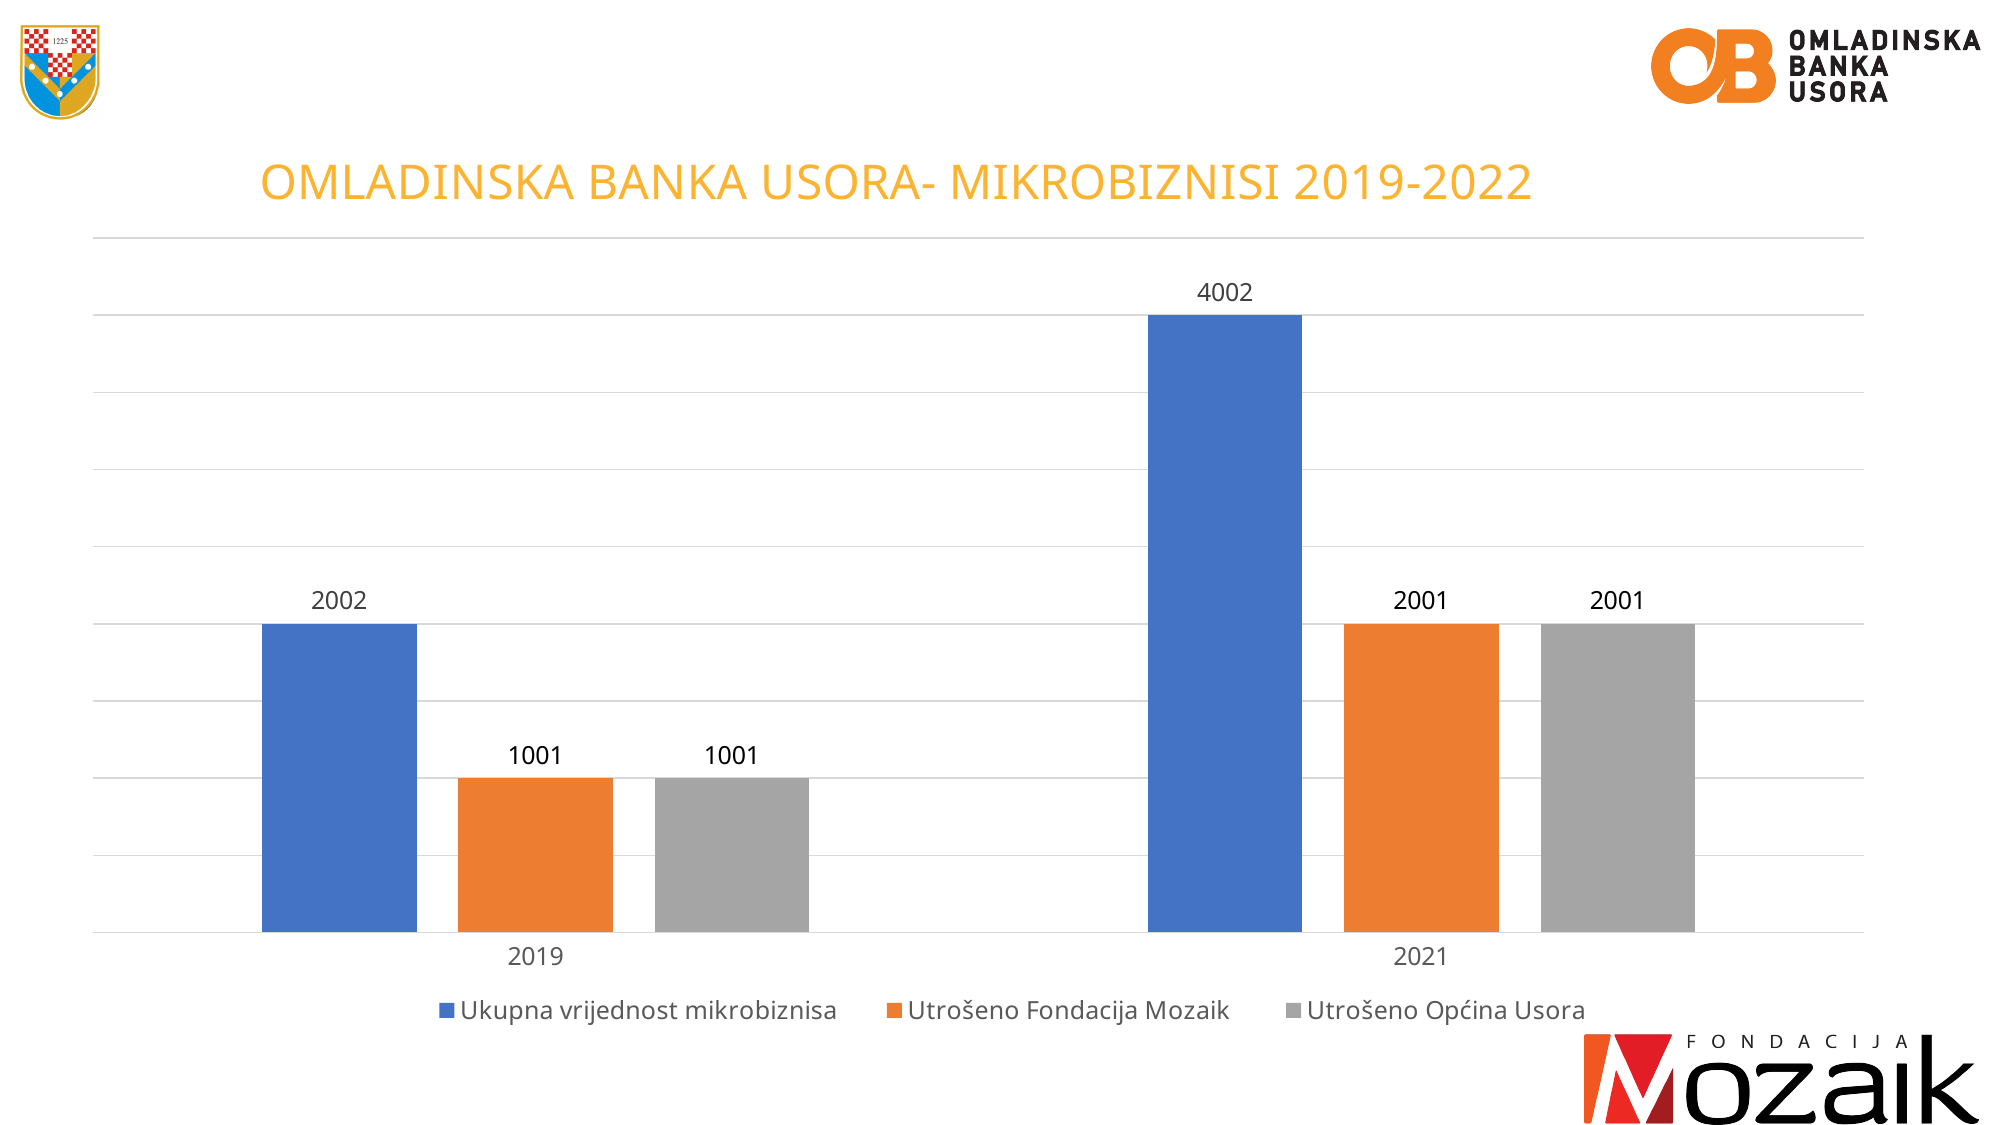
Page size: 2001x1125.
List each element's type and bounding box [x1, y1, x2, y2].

chart [47, 133, 1979, 1039]
picture [1651, 28, 1981, 104]
picture [17, 24, 103, 121]
picture [1584, 1026, 1979, 1125]
